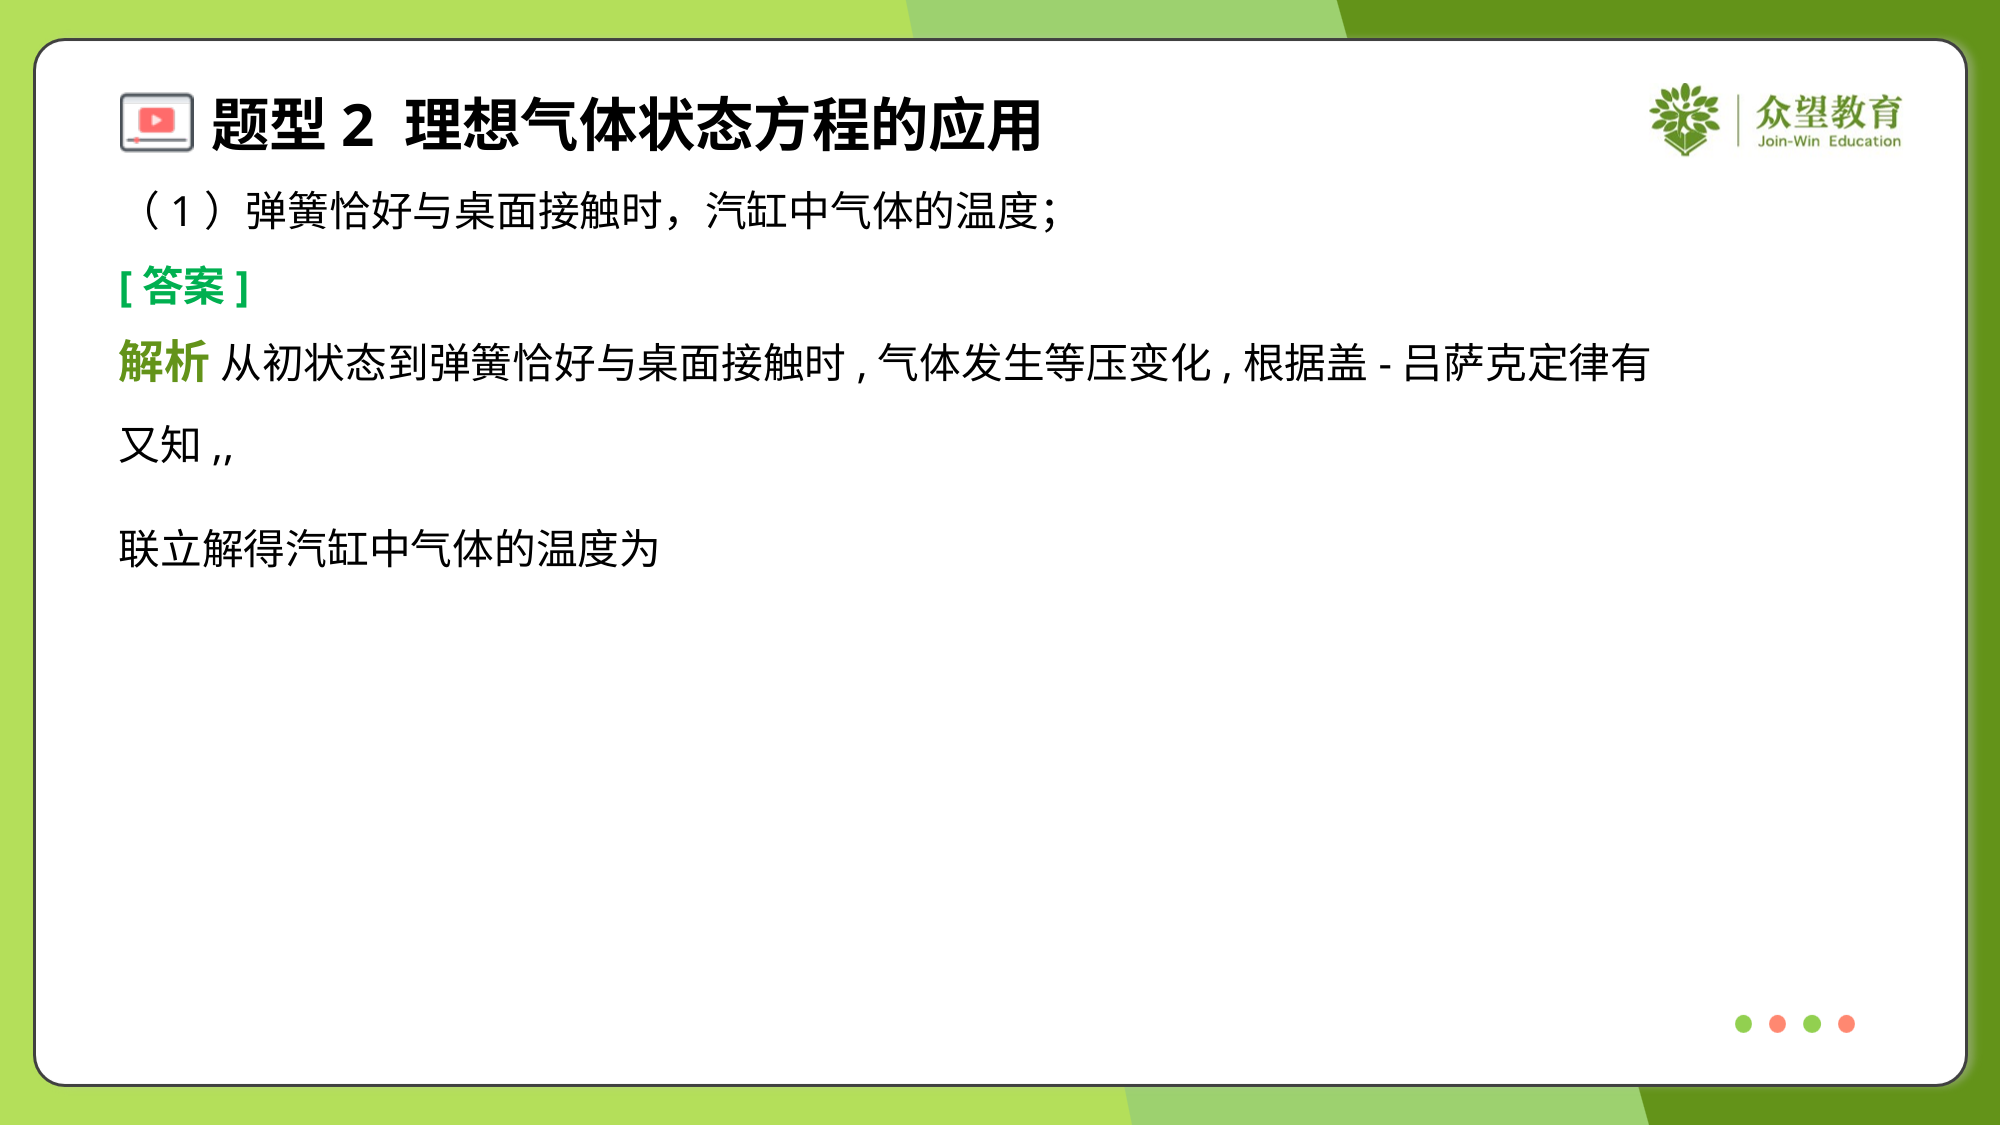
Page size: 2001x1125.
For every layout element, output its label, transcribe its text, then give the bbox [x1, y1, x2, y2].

text_box （1）弹簧恰好与桌面接触时，汽缸中气体的温度； [118, 159, 1883, 227]
picture [0, 0, 2000, 1125]
